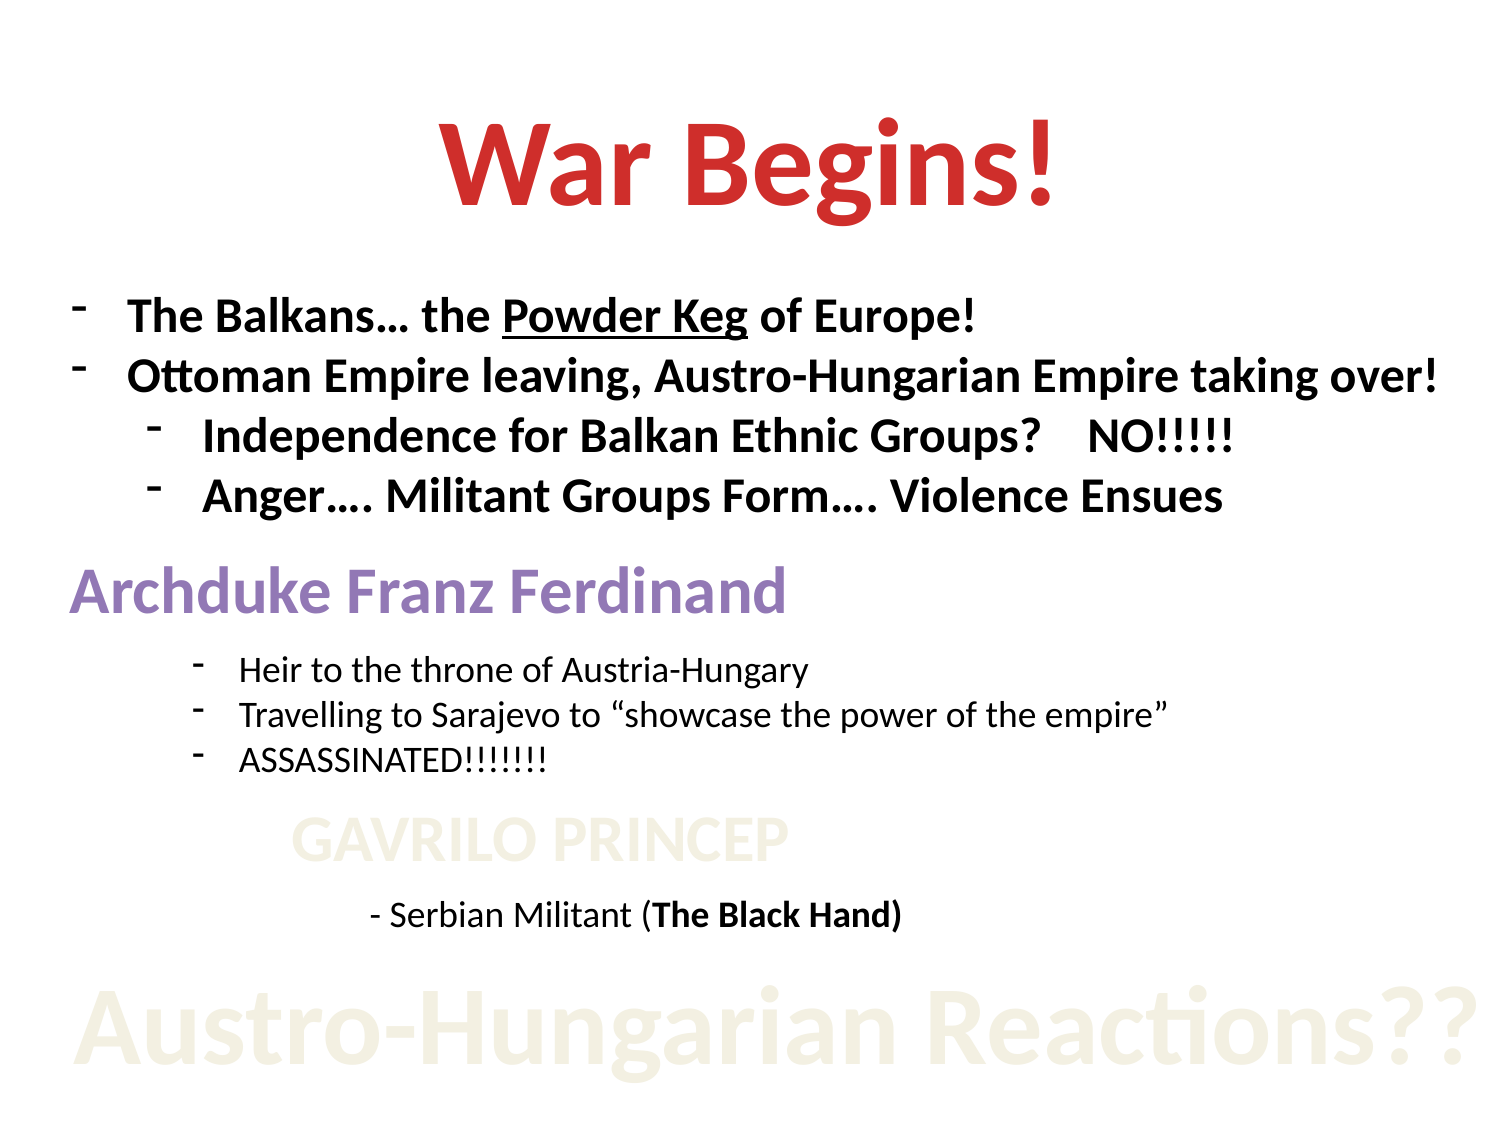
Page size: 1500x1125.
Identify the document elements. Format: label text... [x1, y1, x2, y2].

text_box The Balkans… the Powder Keg of Europe! Ottoman Empire leaving, Austro-Hungarian Empire taking over! Independence for Balkan Ethnic Groups? NO!!!!! Anger…. Militant Groups Form…. Violence Ensues [56, 274, 1455, 530]
text_box Heir to the throne of Austria-Hungary Travelling to Sarajevo to “showcase the power of the empire” ASSASSINATED!!!!!!! [177, 637, 1186, 788]
text_box Archduke Franz Ferdinand [54, 539, 805, 634]
text_box - Serbian Militant (The Black Hand) [354, 882, 918, 943]
text_box War Begins! [422, 72, 1077, 238]
text_box GAVRILO PRINCEP [275, 786, 806, 882]
text_box Austro-Hungarian Reactions?? [58, 944, 1498, 1095]
